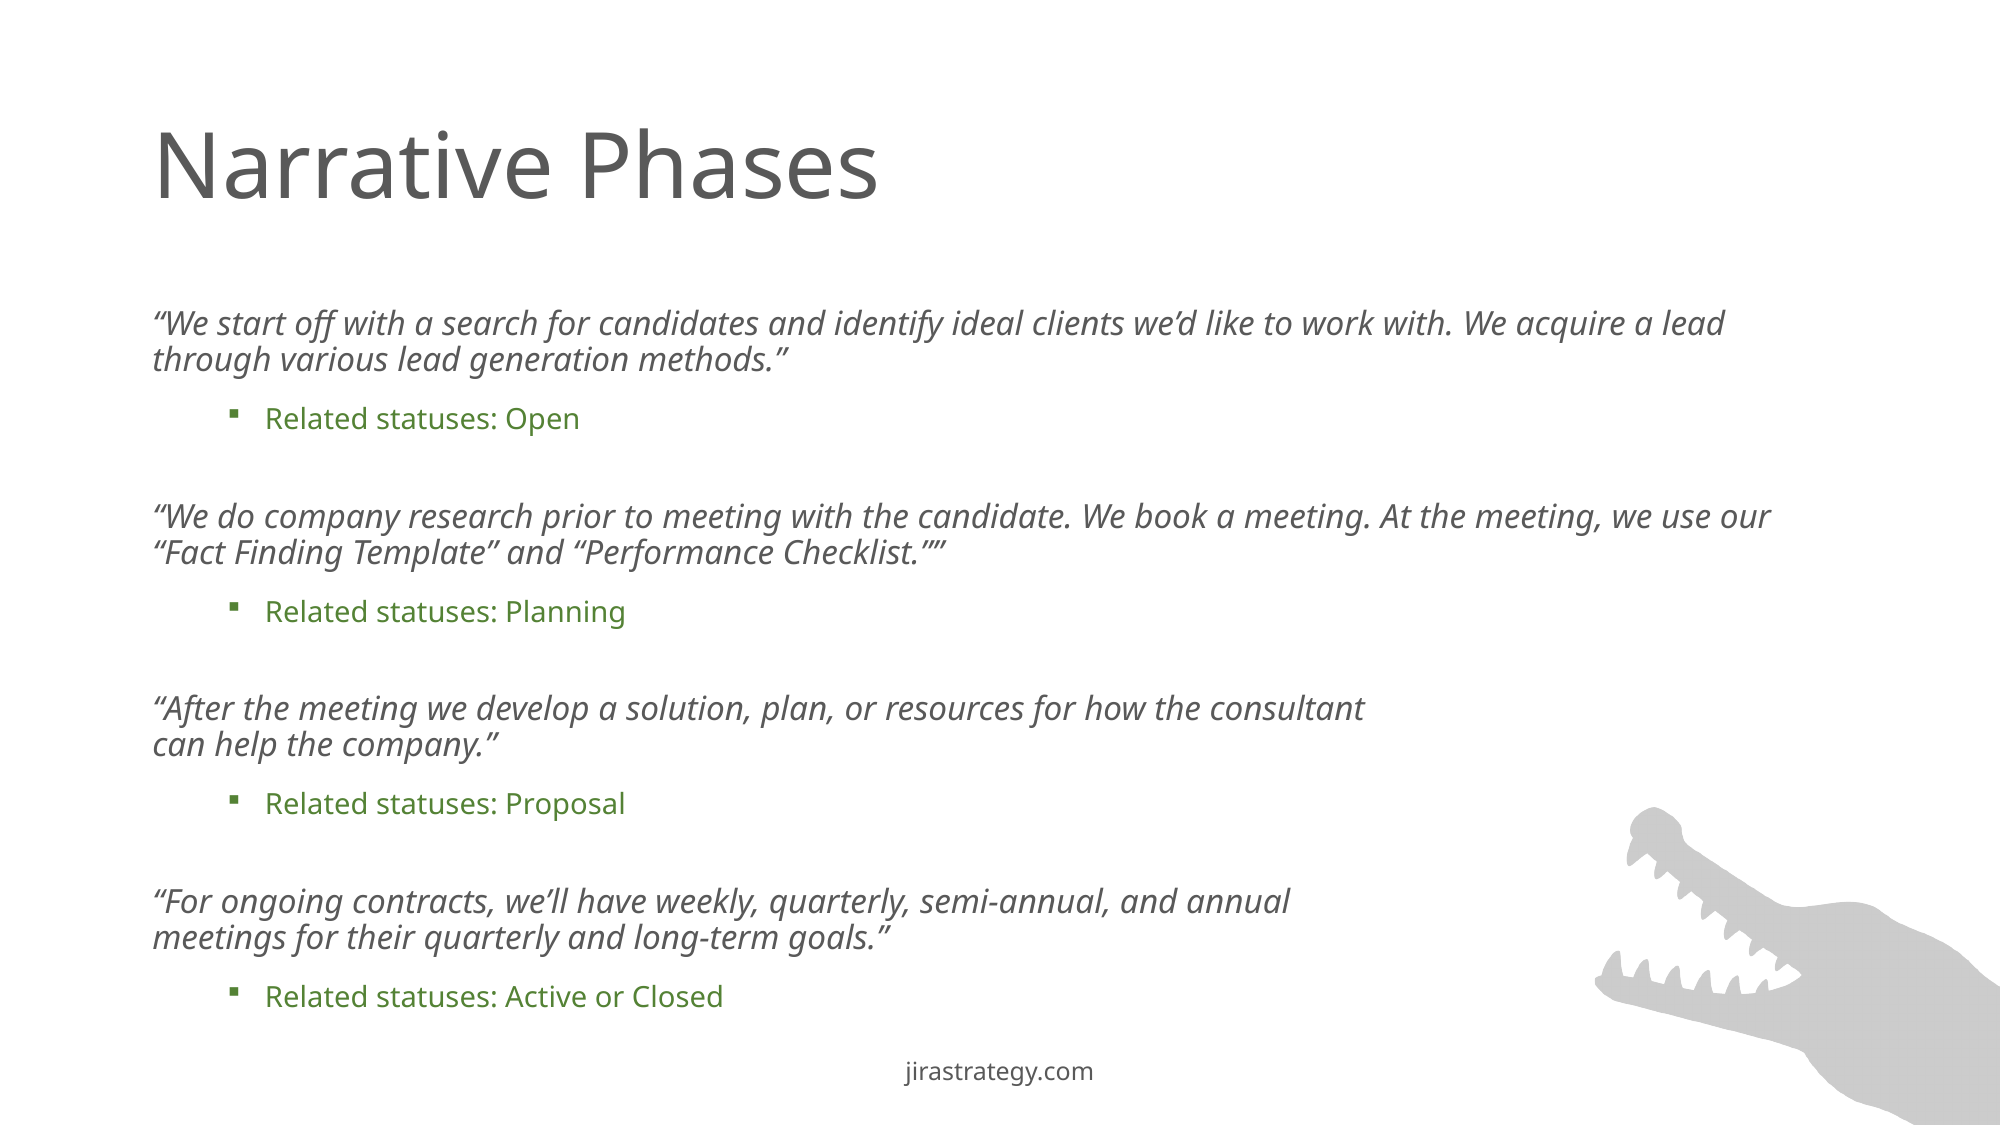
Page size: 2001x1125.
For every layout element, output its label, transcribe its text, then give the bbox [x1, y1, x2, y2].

picture [1594, 807, 2000, 1125]
footer jirastrategy.com [662, 1042, 1338, 1103]
title Narrative Phases [137, 59, 1863, 278]
list “We start off with a search for candidates and identify ideal clients we’d like to work with. We acquire a lead through various lead generation methods.” Related statuses: Open “We do company research prior to meeting with the candidate. We book a meeting. At the meeting, we use our “Fact Finding Template” and “Performance Checklist.”” Related statuses: Planning “After the meeting we develop a solution, plan, or resources for how the consultant can help the company.” Related statuses: Proposal “For ongoing contracts, we’ll have weekly, quarterly, semi-annual, and annual meetings for their quarterly and long-term goals.” Related statuses: Active or Closed [137, 299, 1863, 1014]
